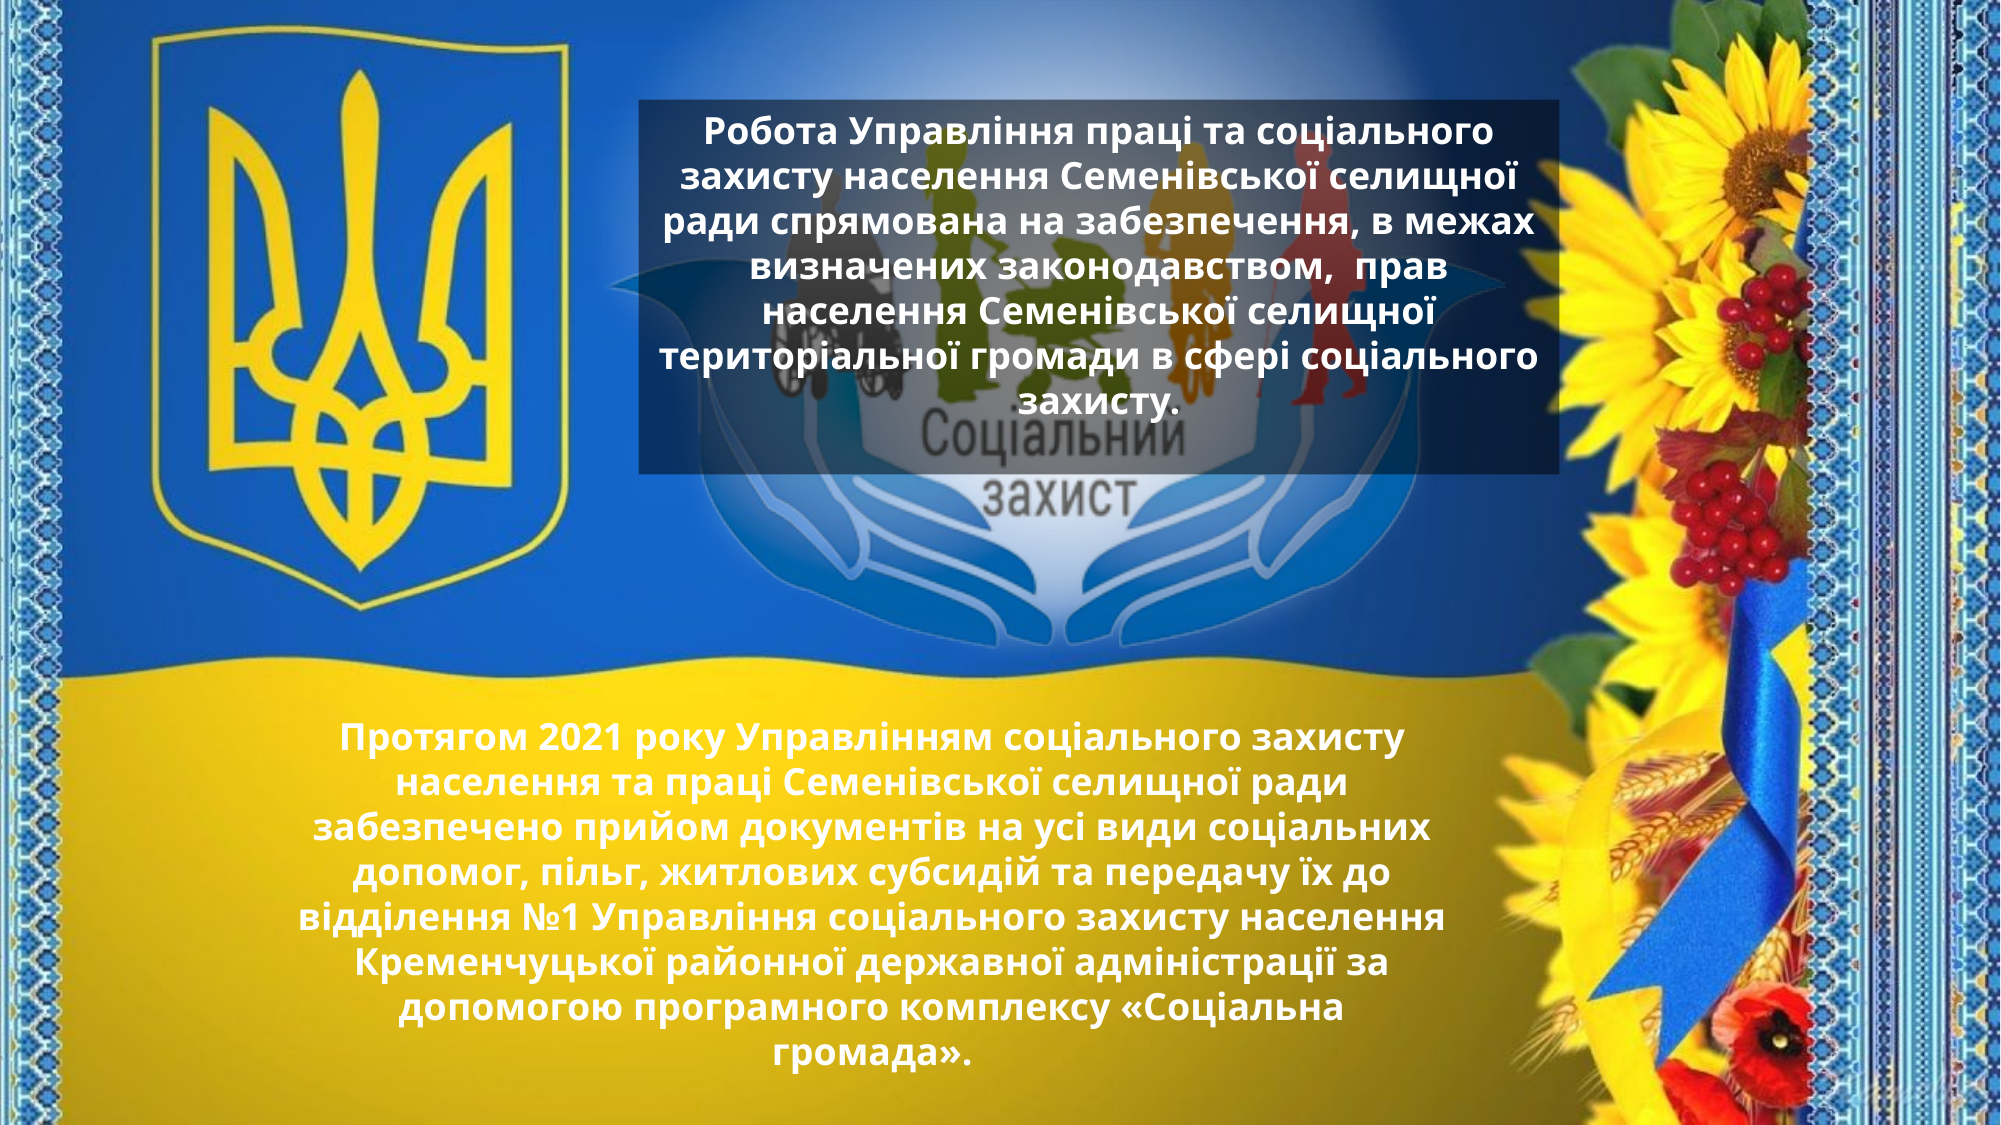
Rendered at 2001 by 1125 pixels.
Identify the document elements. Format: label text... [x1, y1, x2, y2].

text_box Протягом 2021 року Управлінням соціального захисту населення та праці Семенівської селищної ради забезпечено прийом документів на усі види соціальних допомог, пільг, житлових субсидій та передачу їх до відділення №1 Управління соціального захисту населення Кременчуцької районної державної адміністрації за допомогою програмного комплексу «Соціальна громада». [281, 705, 1463, 1081]
picture [0, 0, 2001, 1125]
